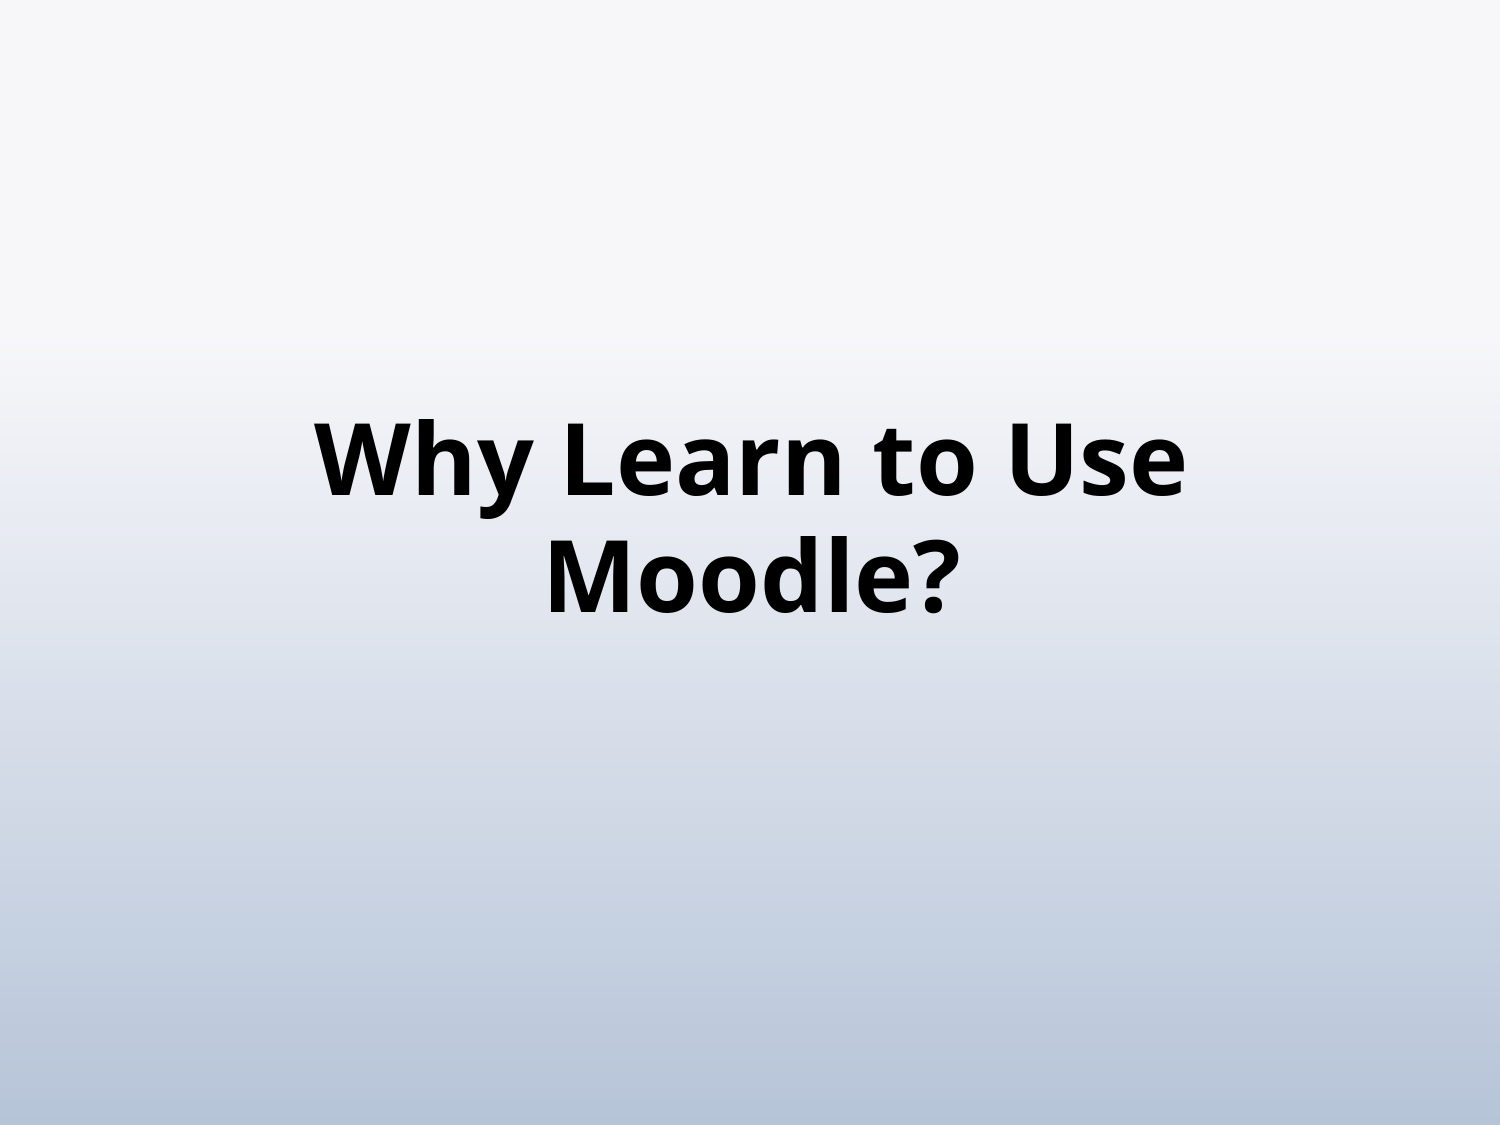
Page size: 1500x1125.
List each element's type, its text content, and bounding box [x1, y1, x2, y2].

title Why Learn to Use Moodle? [110, 397, 1394, 640]
